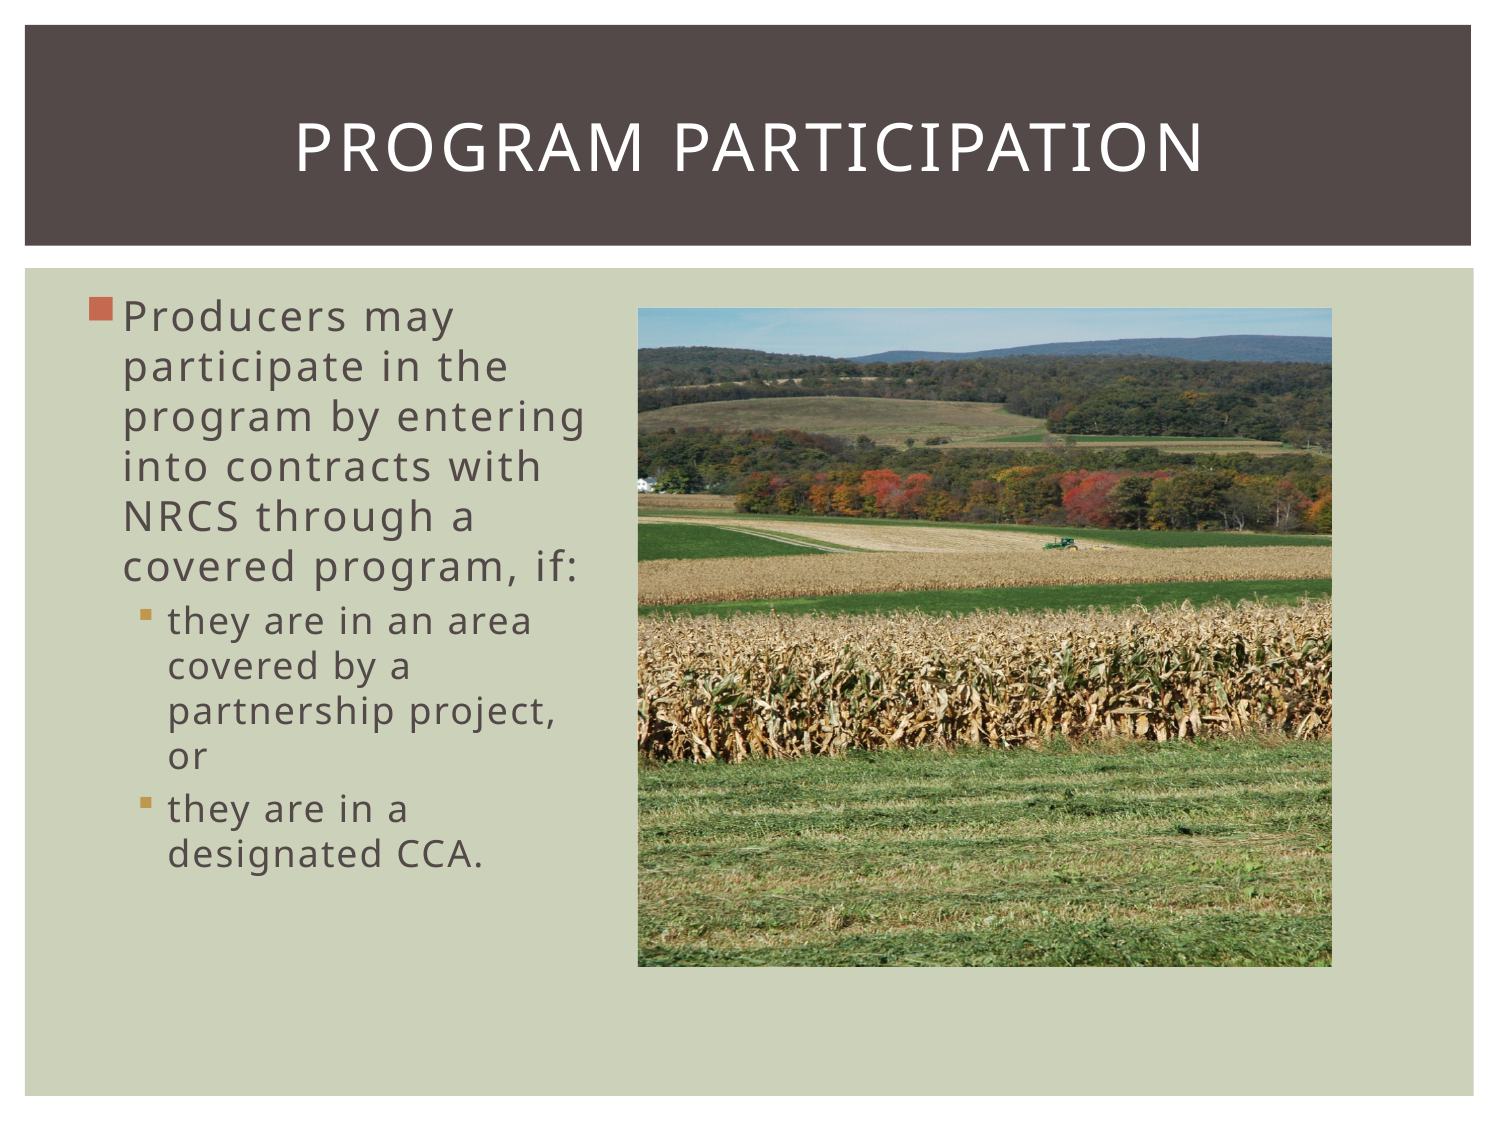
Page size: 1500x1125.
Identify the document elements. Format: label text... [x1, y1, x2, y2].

list Producers may participate in the program by entering into contracts with NRCS through a covered program, if: they are in an area covered by a partnership project, or they are in a designated CCA. [62, 281, 613, 1005]
title PROGRAM PARTICIPATION [62, 58, 1438, 232]
picture [638, 289, 1331, 985]
